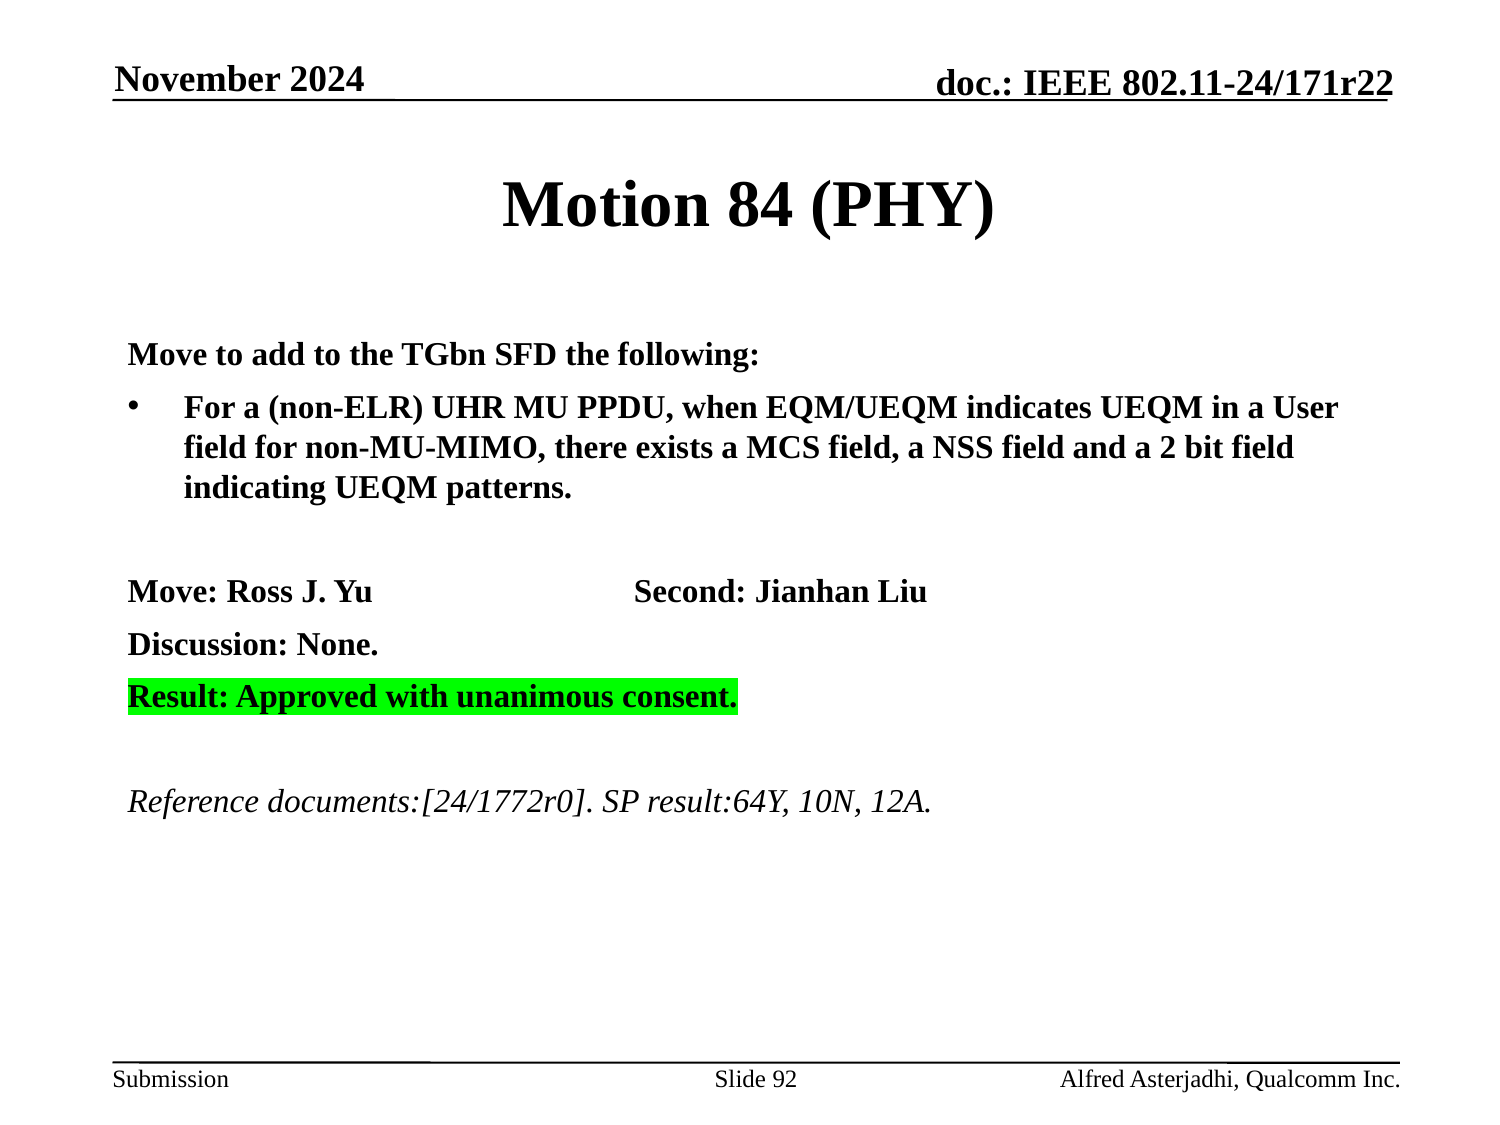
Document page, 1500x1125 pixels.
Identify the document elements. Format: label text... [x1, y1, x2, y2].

slide_number Slide 92 [712, 1061, 800, 1123]
title Motion 84 (PHY) [112, 112, 1388, 288]
list Move to add to the TGbn SFD the following: For a (non-ELR) UHR MU PPDU, when EQM/UEQM indicates UEQM in a User field for non-MU-MIMO, there exists a MCS field, a NSS field and a 2 bit field indicating UEQM patterns. Move: Ross J. Yu Second: Jianhan Liu Discussion: None. Result: Approved with unanimous consent. Reference documents:[24/1772r0]. SP result:64Y, 10N, 12A. [112, 324, 1388, 1000]
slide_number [114, 54, 423, 100]
footer Alfred Asterjadhi, Qualcomm Inc. [878, 1061, 1402, 1093]
